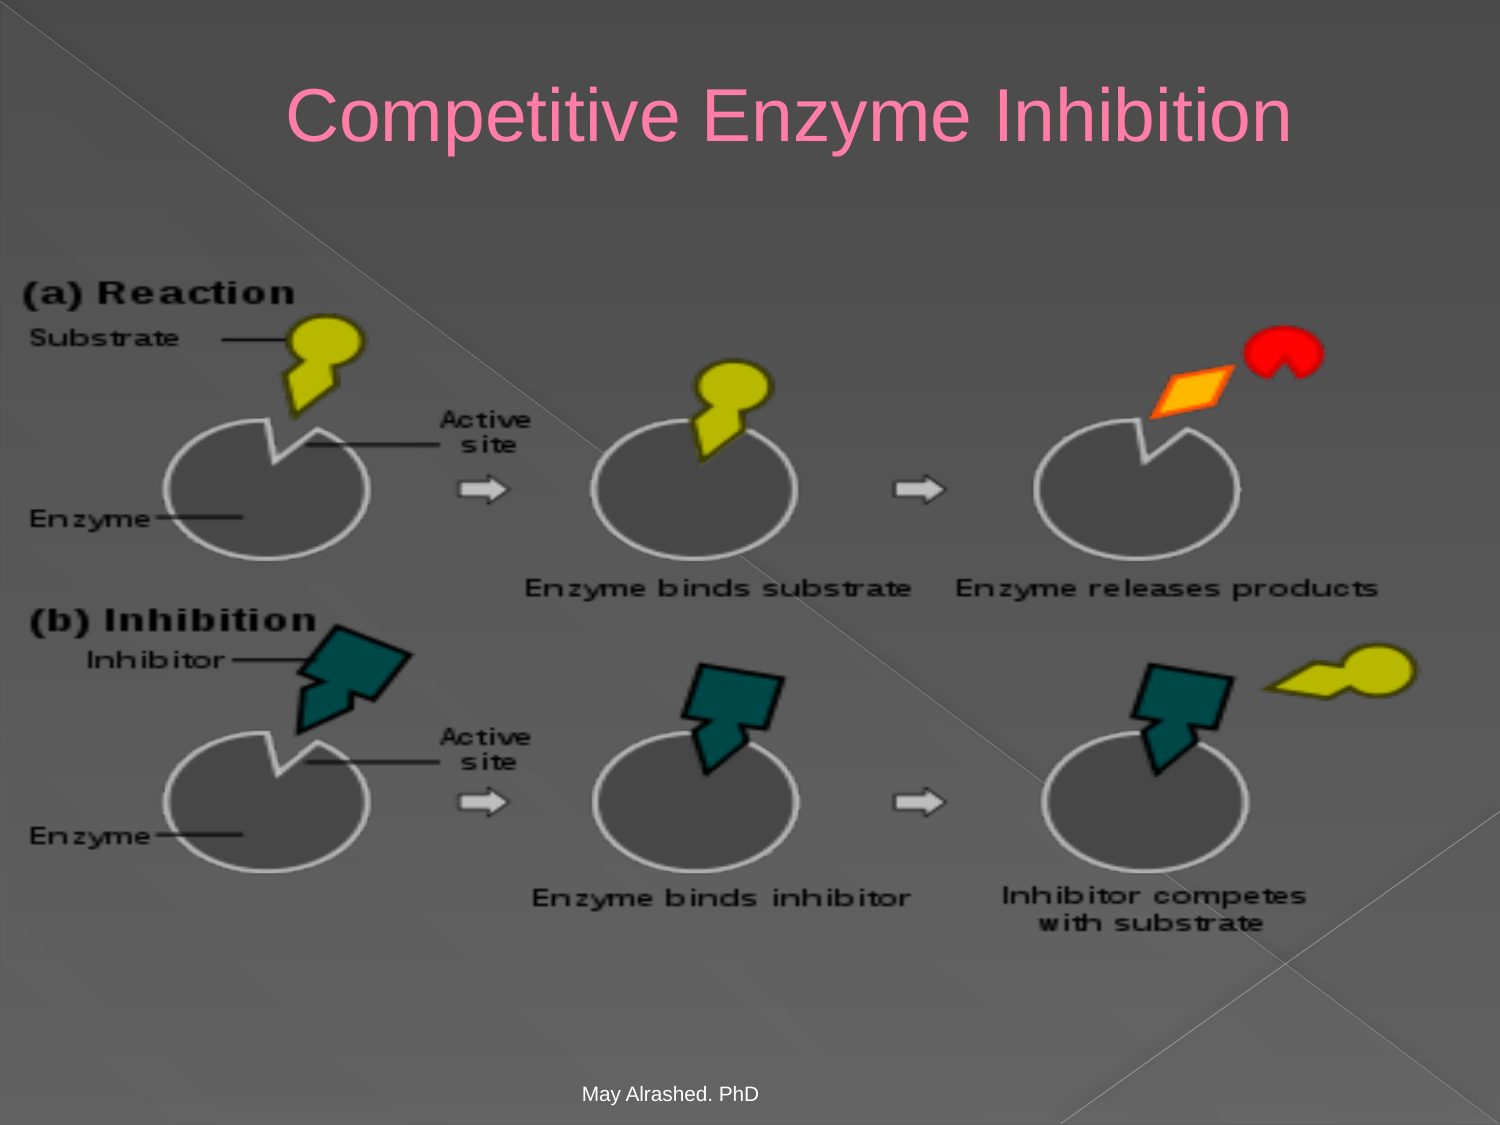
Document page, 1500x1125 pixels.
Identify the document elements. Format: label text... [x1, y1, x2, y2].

text_box Competitive Enzyme Inhibition [74, 0, 1425, 157]
picture [0, 260, 1436, 954]
footer May Alrashed. PhD [75, 1063, 774, 1113]
